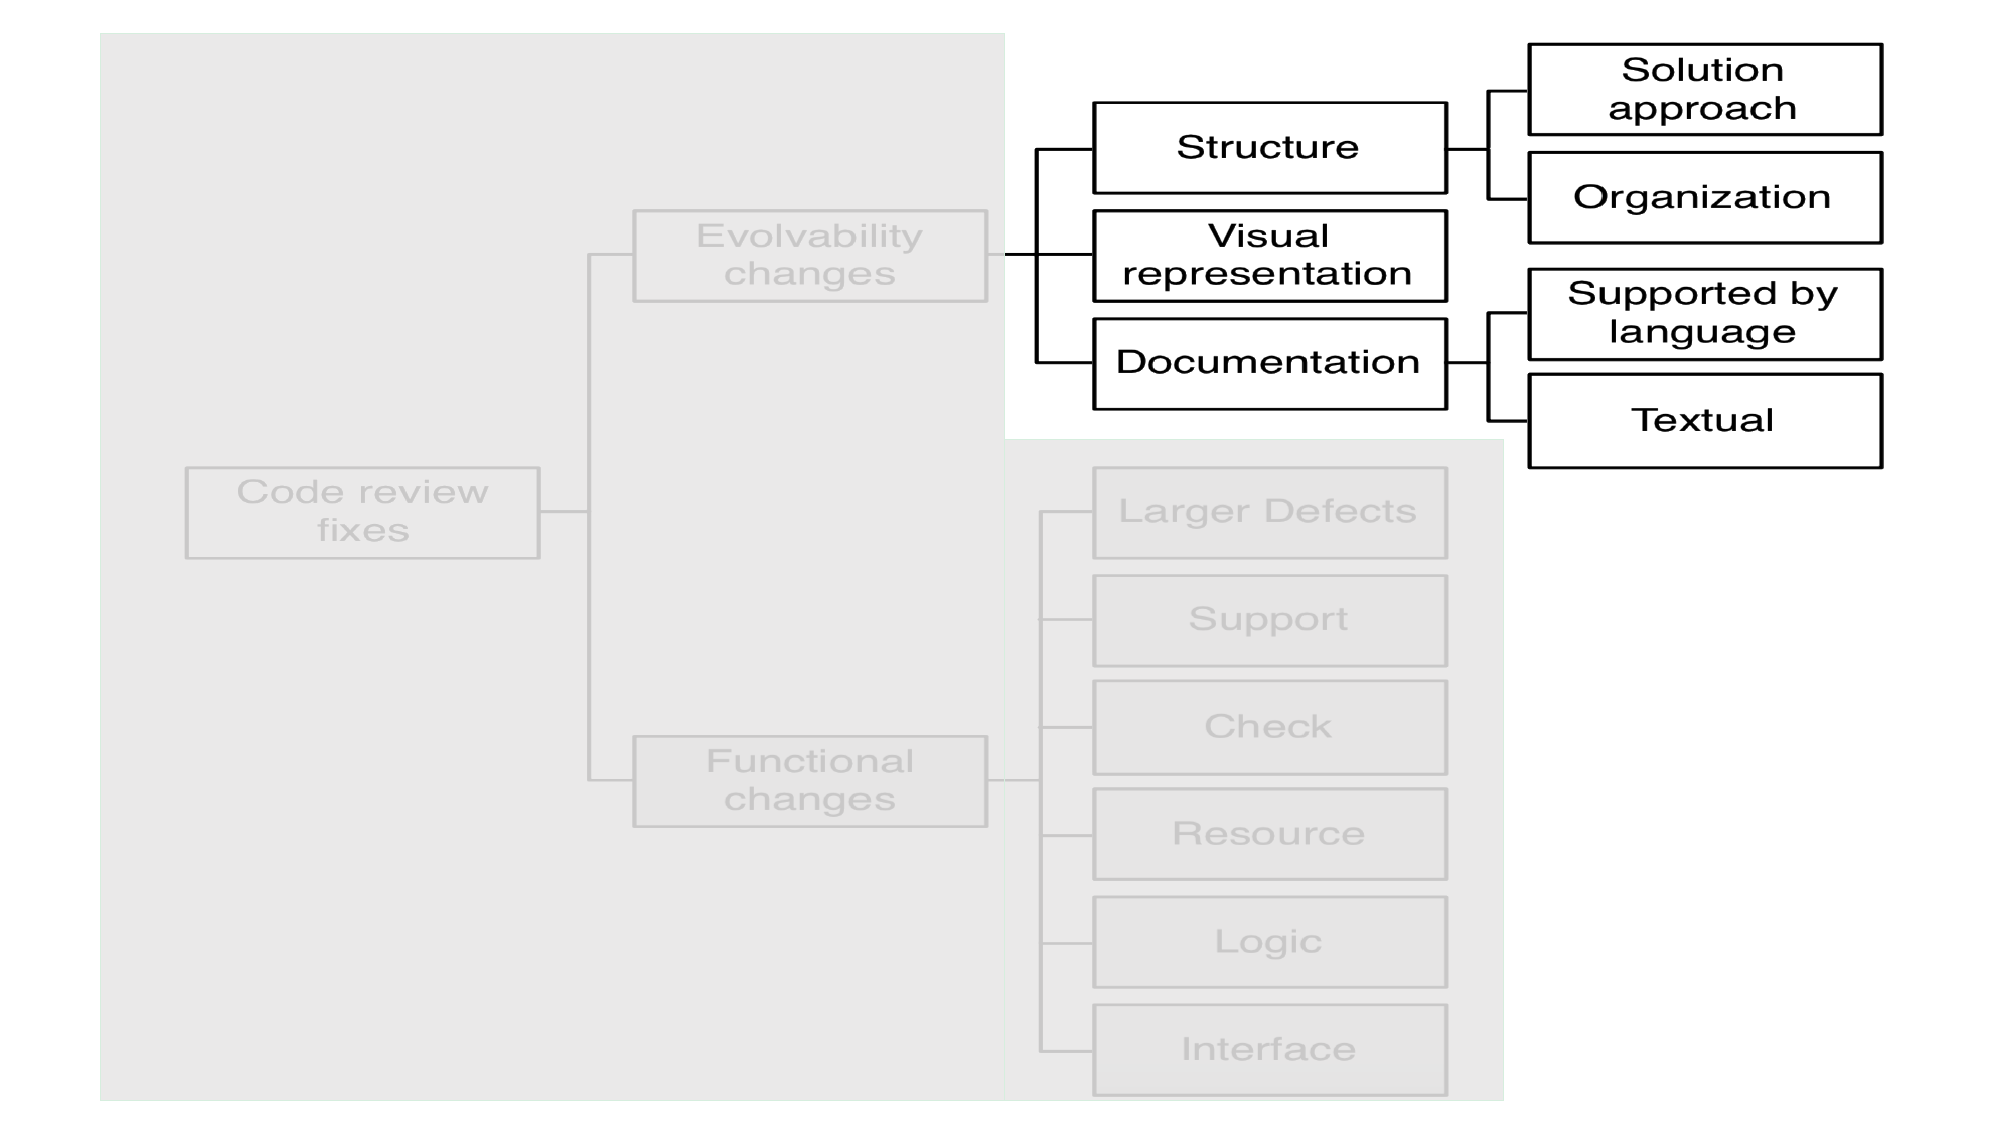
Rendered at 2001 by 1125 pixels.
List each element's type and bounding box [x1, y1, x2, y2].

picture [107, 33, 1902, 1101]
text_box [100, 32, 1006, 1101]
